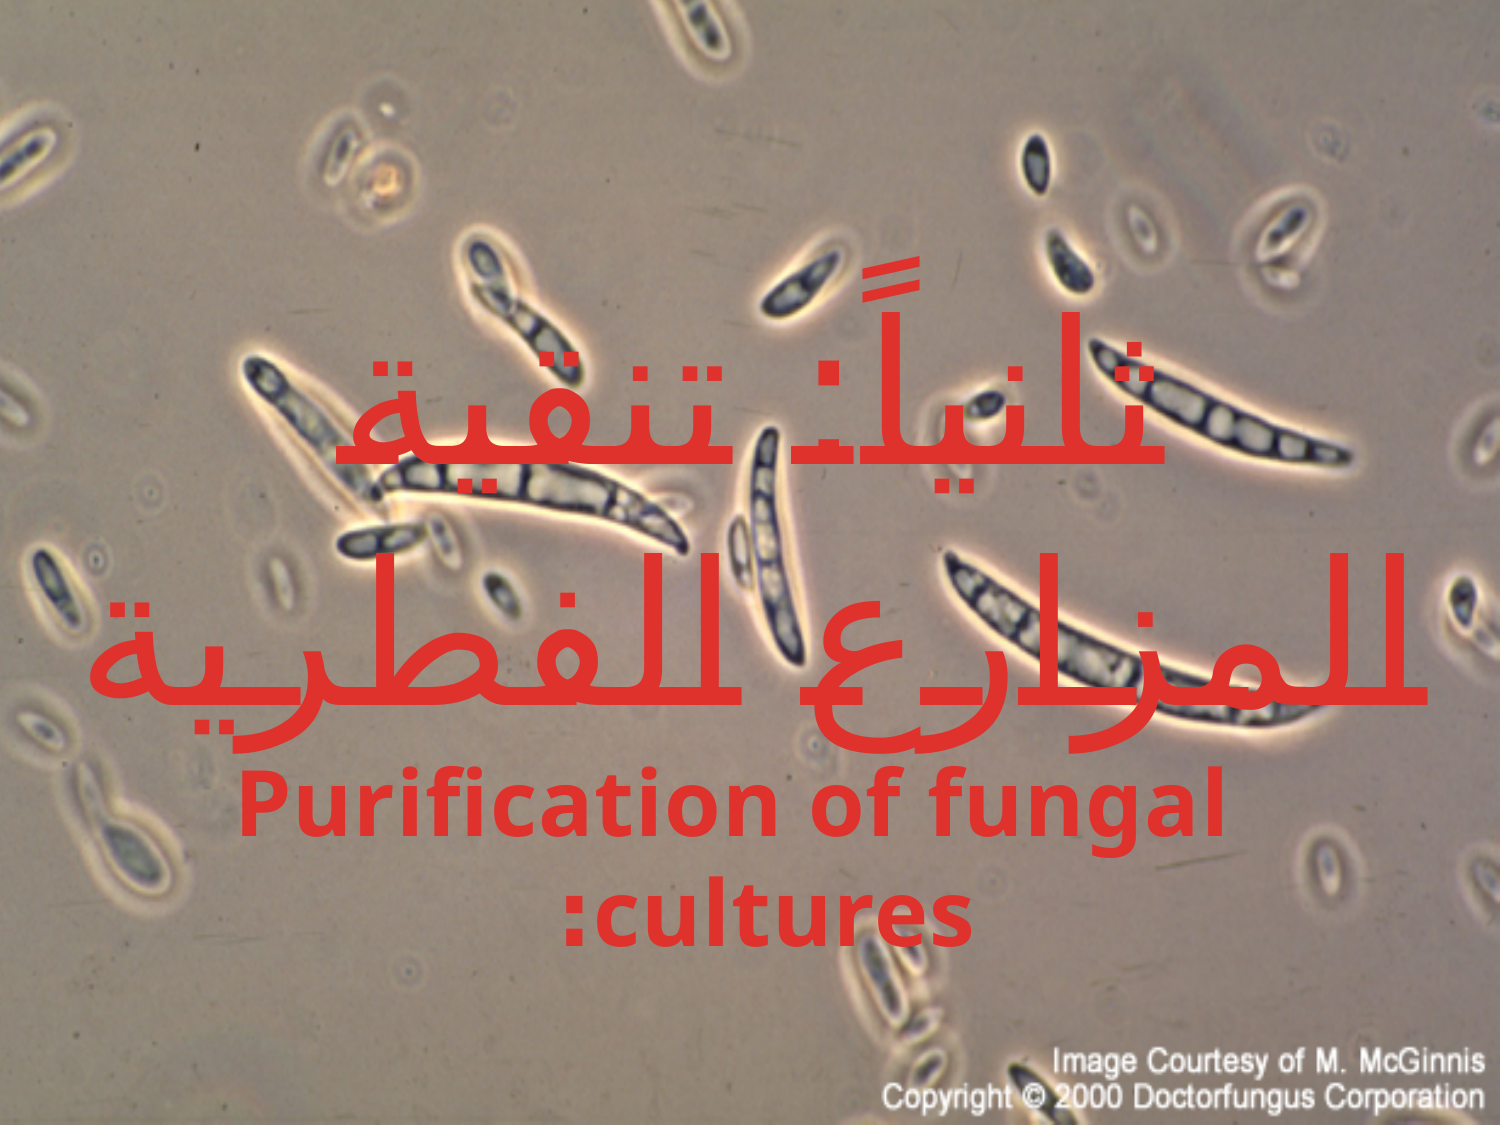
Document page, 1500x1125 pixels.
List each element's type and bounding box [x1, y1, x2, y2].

list [0, 0, 1500, 1125]
